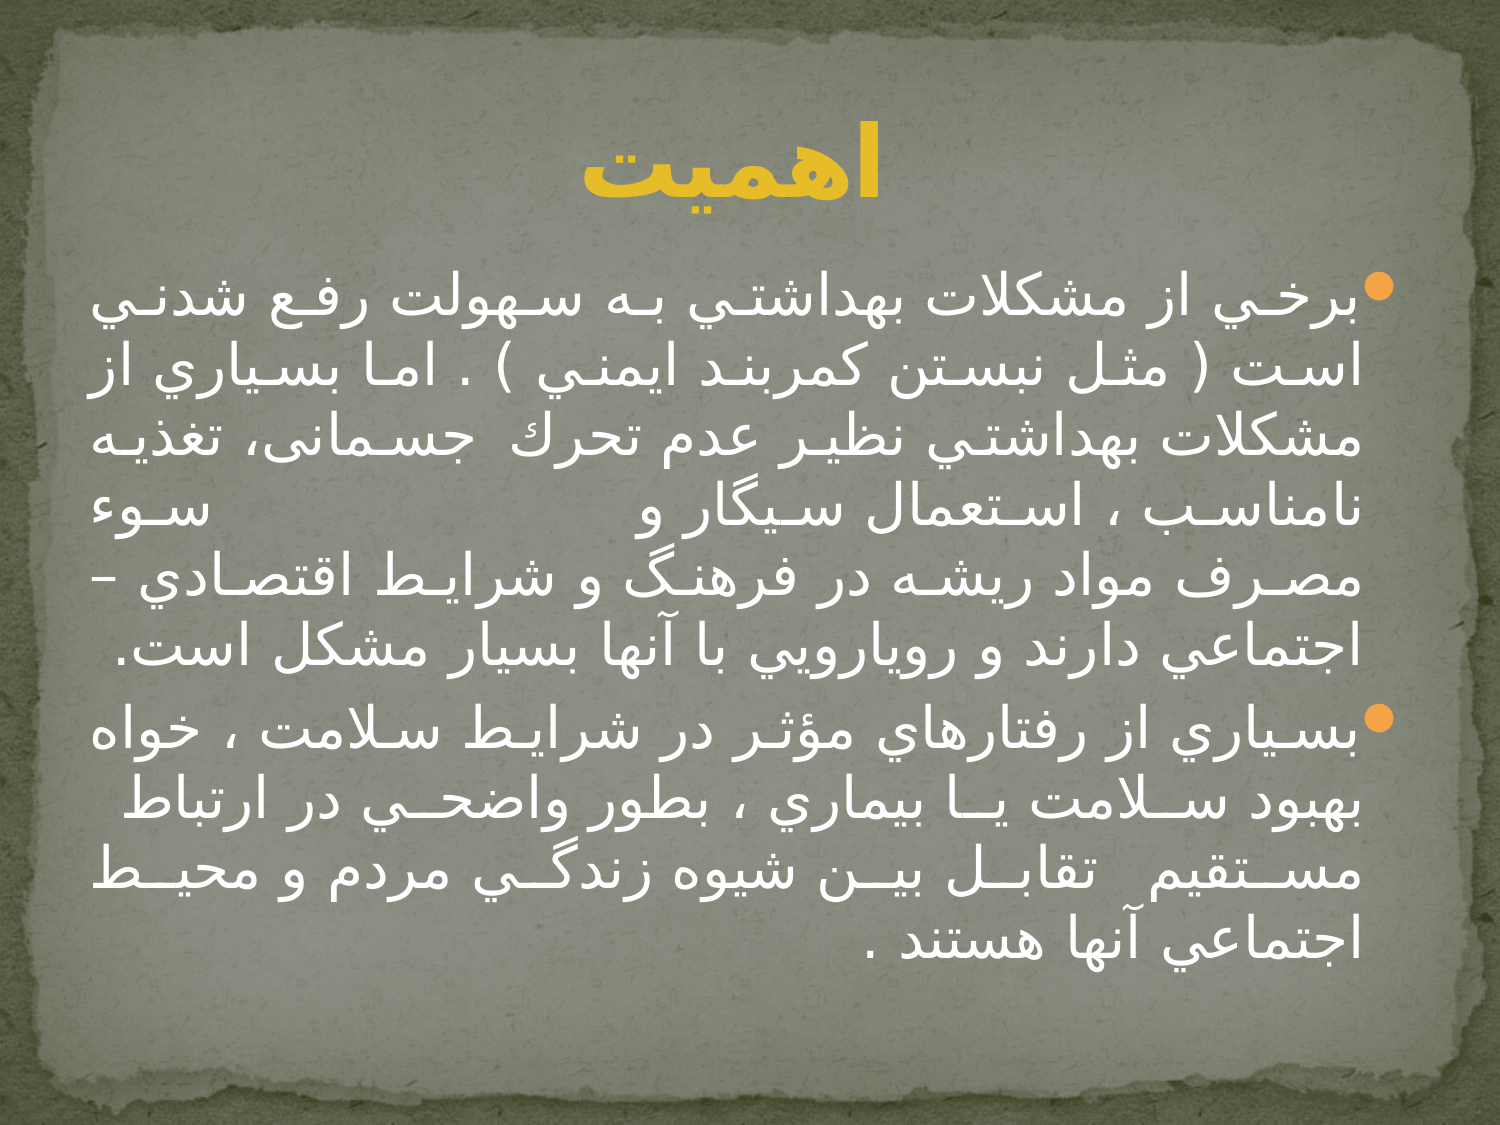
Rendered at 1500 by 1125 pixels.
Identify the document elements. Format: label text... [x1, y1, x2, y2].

title اهمیت [74, 24, 1425, 225]
list برخي از مشكلات بهداشتي به سهولت رفع شدني است ( مثل نبستن كمربند ايمني ) . اما بسياري از مشكلات بهداشتي نظير عدم تحرك جسمانی، تغذيه نامناسب ، استعمال سيگار و سوء مصرف مواد ريشه در فرهنگ و شرايط اقتصادي – اجتماعي دارند و رويارويي با آنها بسيار مشكل است. بسياري از رفتارهاي مؤثر در شرايط سلامت ، خواه بهبود سلامت يا بيماري ، بطور واضحي در ارتباط مستقیم تقابل بين شيوه زندگي مردم و محيط اجتماعي آنها هستند . [74, 249, 1426, 1001]
